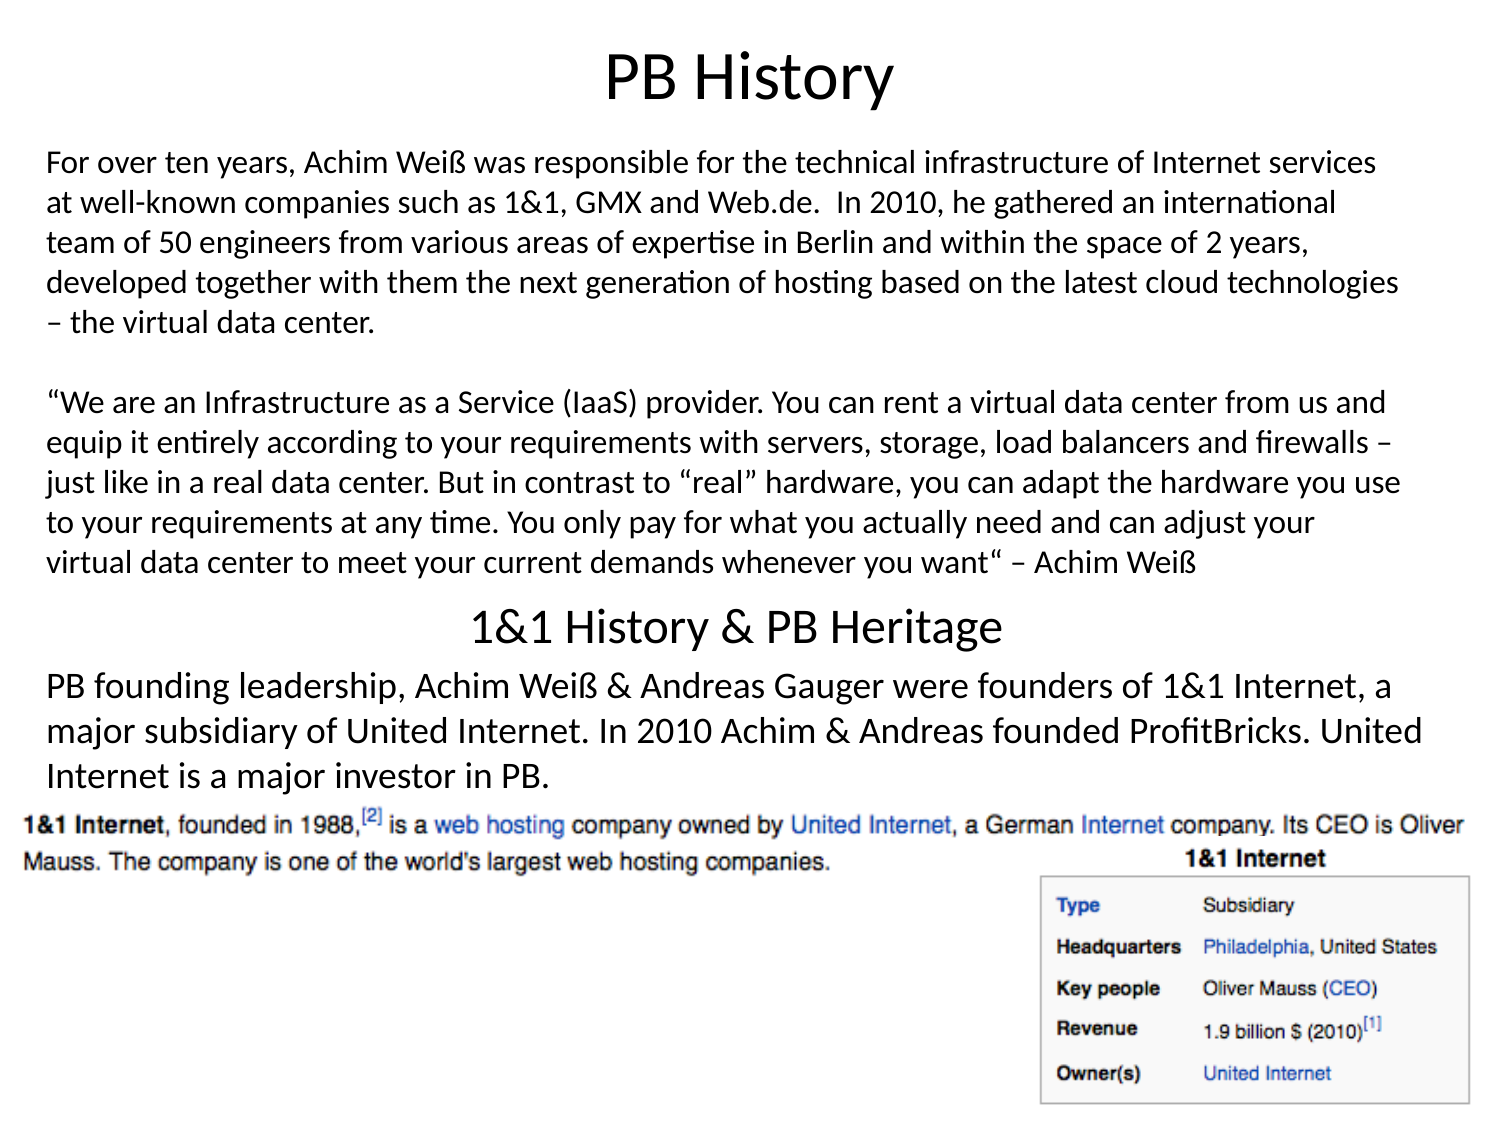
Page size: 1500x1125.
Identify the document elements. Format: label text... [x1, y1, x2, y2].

title PB History [75, 22, 1425, 121]
text_box PB founding leadership, Achim Weiß & Andreas Gauger were founders of 1&1 Internet, a major subsidiary of United Internet. In 2010 Achim & Andreas founded ProfitBricks. United Internet is a major investor in PB. [31, 654, 1486, 797]
text_box For over ten years, Achim Weiß was responsible for the technical infrastructure of Internet services at well-known companies such as 1&1, GMX and Web.de. In 2010, he gathered an international team of 50 engineers from various areas of expertise in Berlin and within the space of 2 years, developed together with them the next generation of hosting based on the latest cloud technologies – the virtual data center. “We are an Infrastructure as a Service (IaaS) provider. You can rent a virtual data center from us and equip it entirely according to your requirements with servers, storage, load balancers and firewalls – just like in a real data center. But in contrast to “real” hardware, you can adapt the hardware you use to your requirements at any time. You only pay for what you actually need and can adjust your virtual data center to meet your current demands whenever you want“ – Achim Weiß [31, 133, 1425, 633]
text_box 1&1 History & PB Heritage [454, 586, 1146, 662]
picture [8, 797, 1486, 1123]
